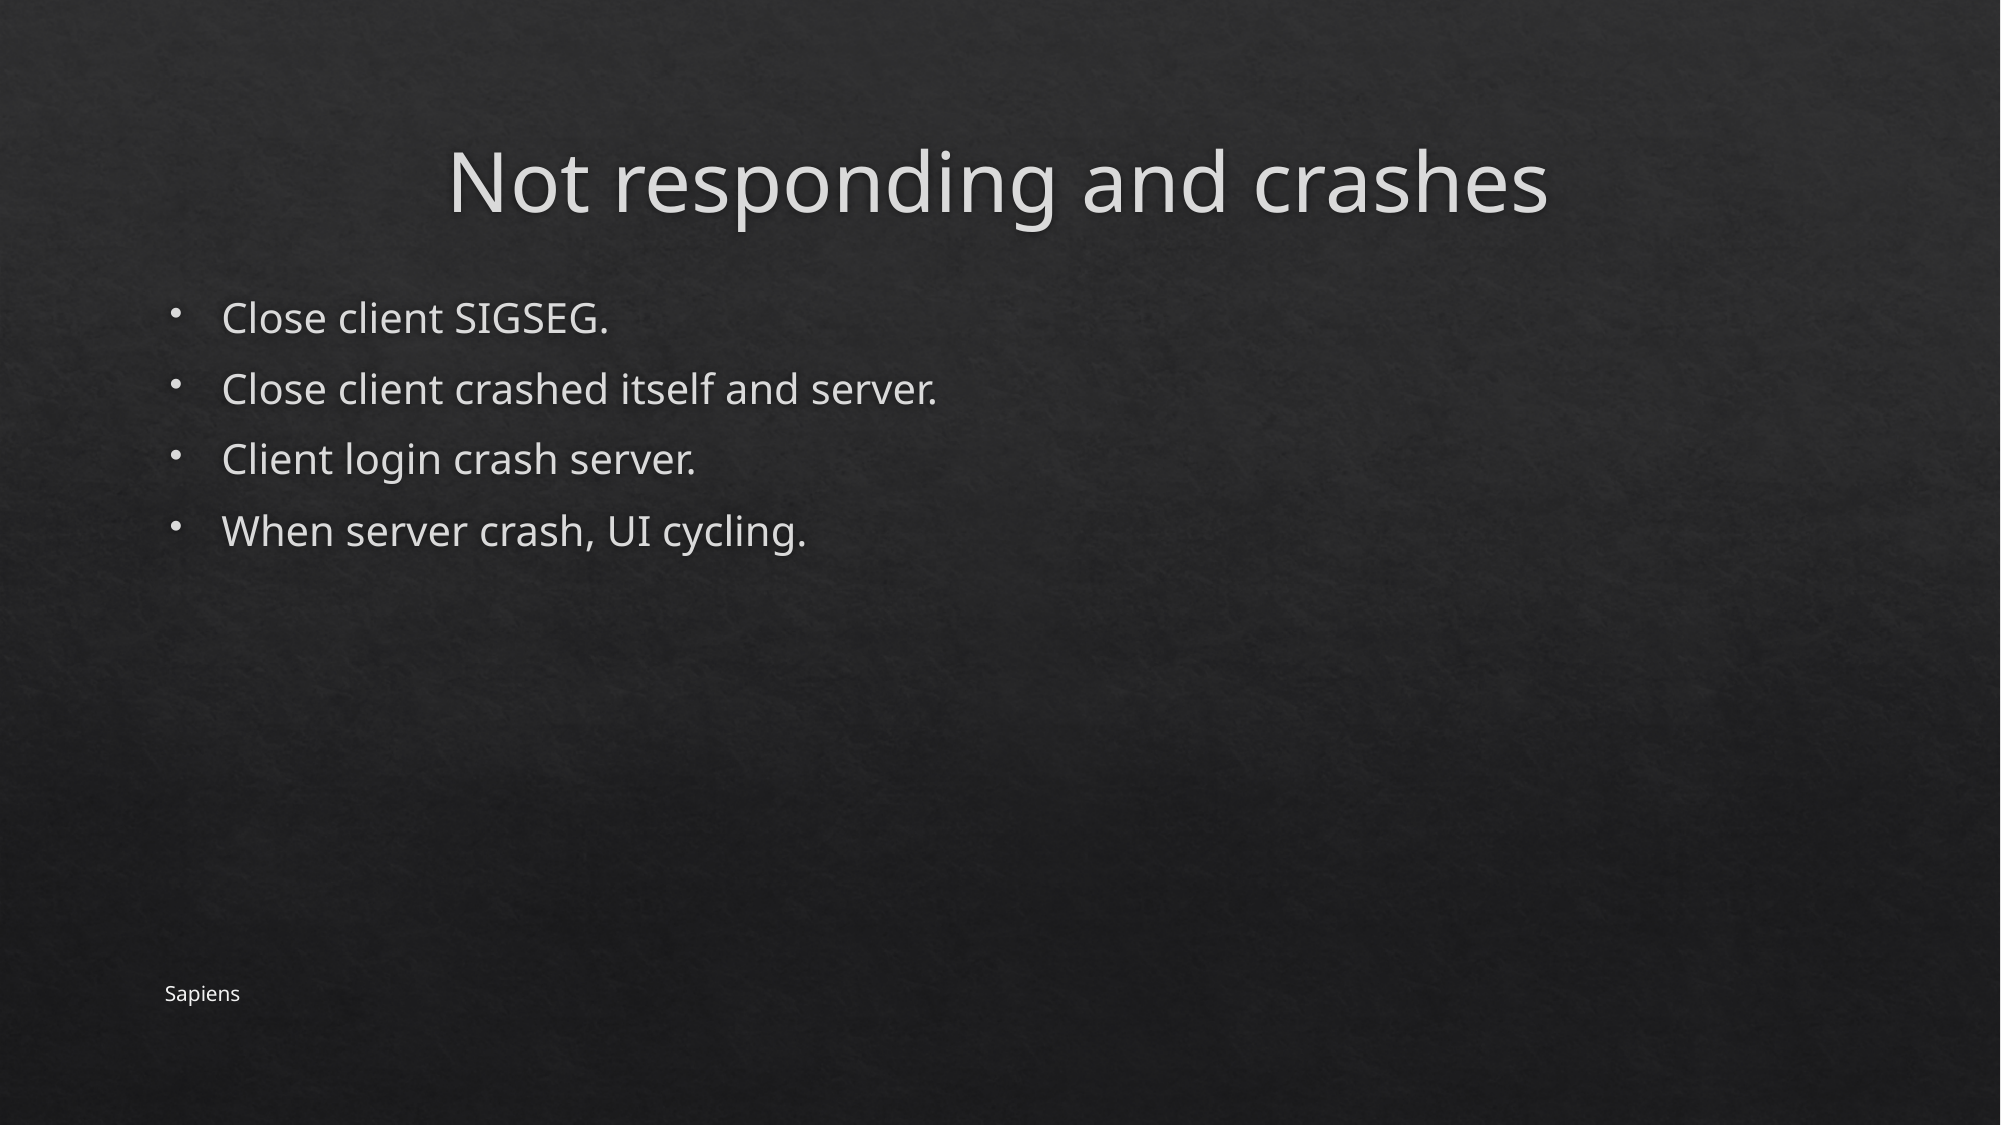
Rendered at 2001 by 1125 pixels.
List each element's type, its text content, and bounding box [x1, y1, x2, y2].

footer Sapiens [149, 965, 1245, 1025]
list Close client SIGSEG. Close client crashed itself and server. Client login crash server. When server crash, UI cycling. [149, 284, 1849, 950]
title Not responding and crashes [149, 99, 1849, 260]
